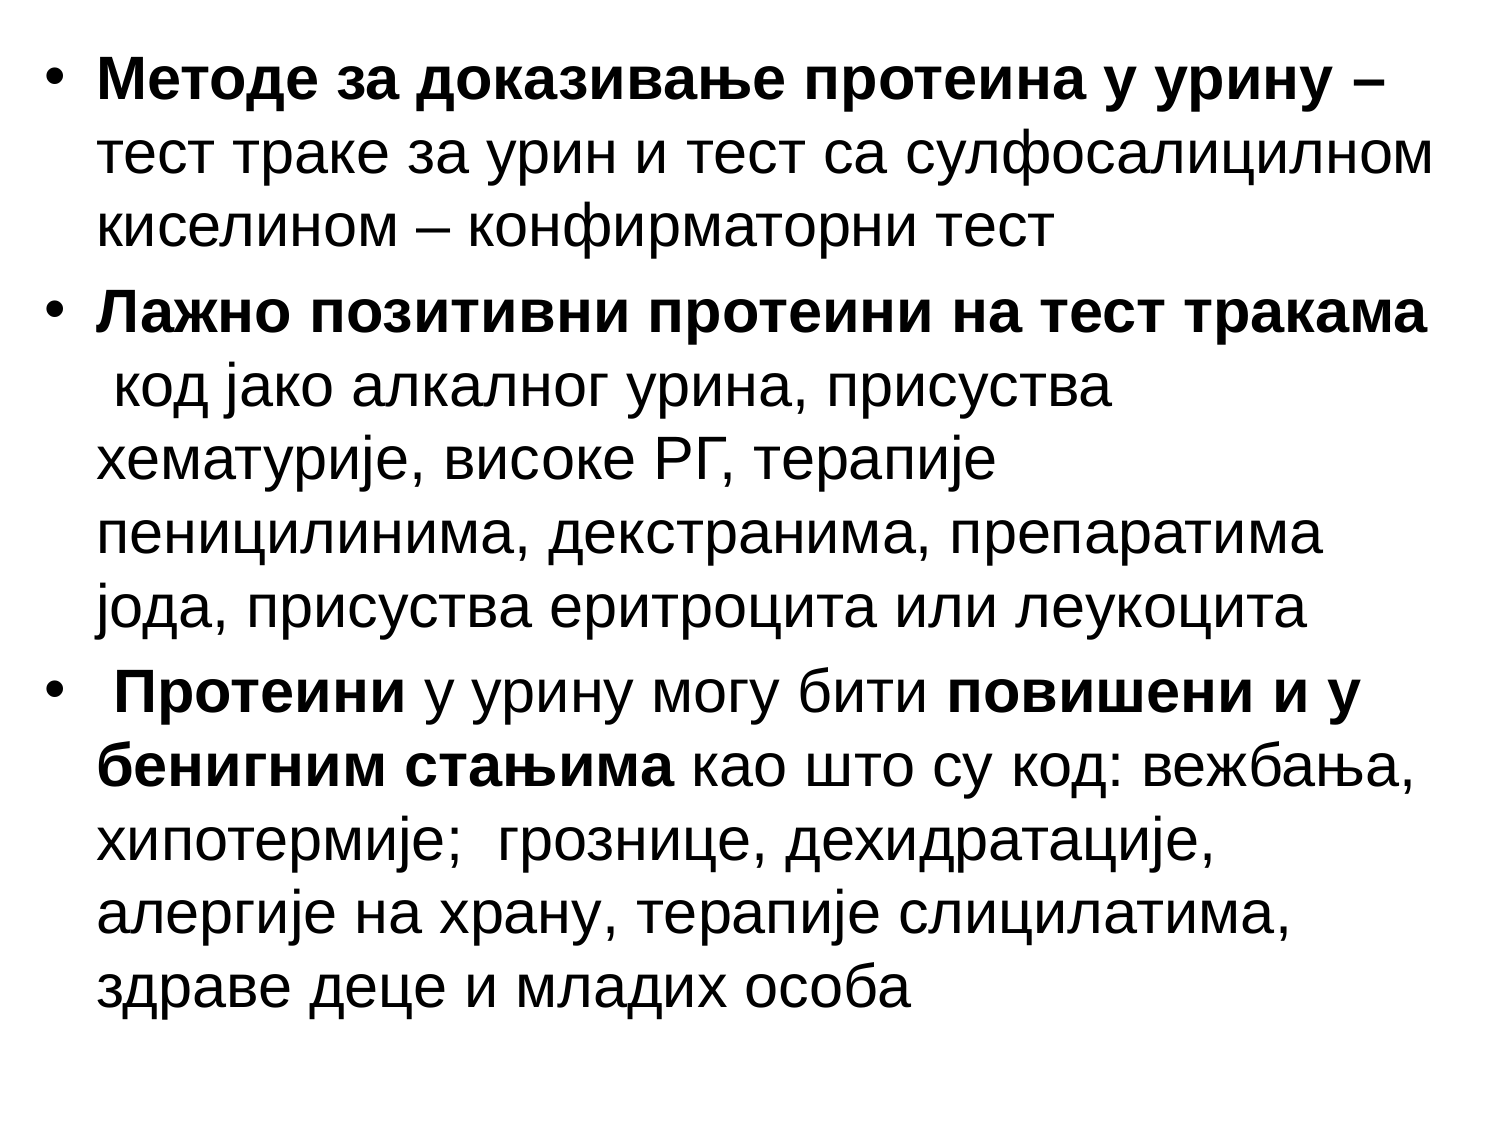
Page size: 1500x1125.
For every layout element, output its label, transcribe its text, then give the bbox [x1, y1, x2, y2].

list Методе за доказивање протеина у урину –тест траке за урин и тест са сулфосалицилном киселином – конфирматорни тест Лажно позитивни протеини на тест тракама код јако алкалног урина, присуства хематурије, високе РГ, терапије пеницилинима, декстранима, препаратима јода, присуства еритроцита или леукоцита Протеини у урину могу бити повишени и у бенигним стањима као што су код: вежбања, хипотермије; грознице, дехидратације, алергије на храну, терапије слицилатима, здраве деце и младих особа [29, 30, 1459, 1094]
